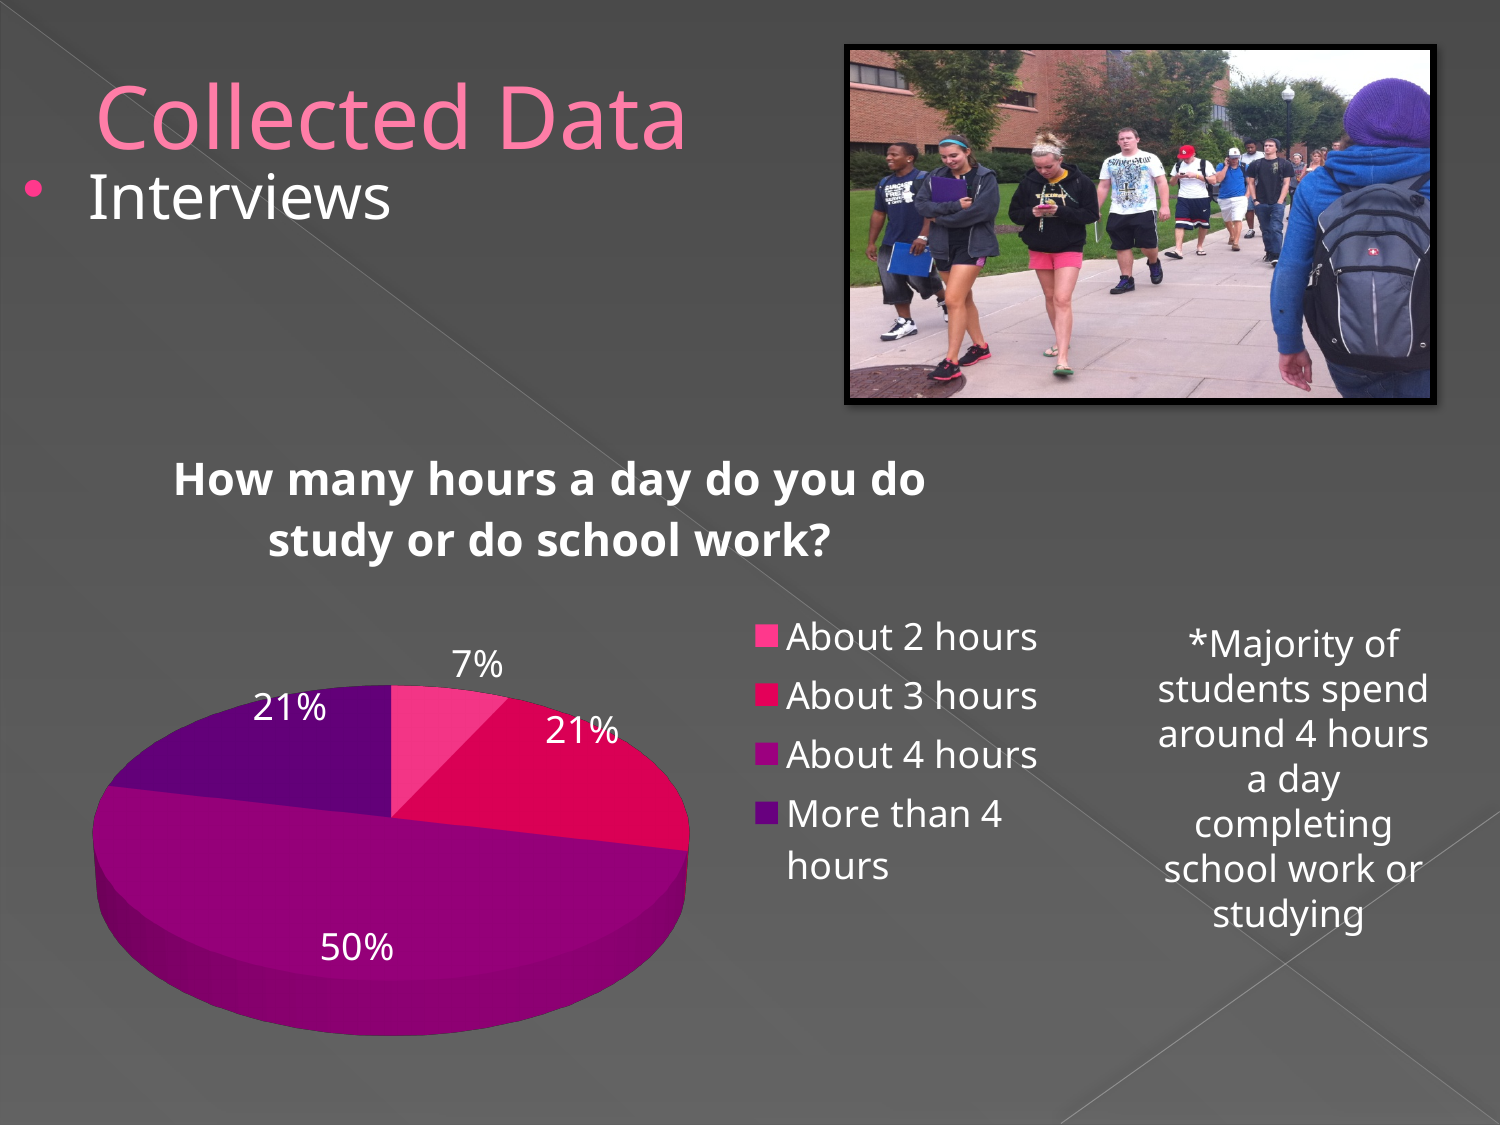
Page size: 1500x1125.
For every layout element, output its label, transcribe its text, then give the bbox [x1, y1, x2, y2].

chart [37, 412, 1063, 1088]
title Collected Data [0, 0, 838, 230]
list Interviews [0, 149, 513, 279]
picture [849, 49, 1431, 399]
text_box *Majority of students spend around 4 hours a day completing school work or studying [1137, 612, 1450, 943]
